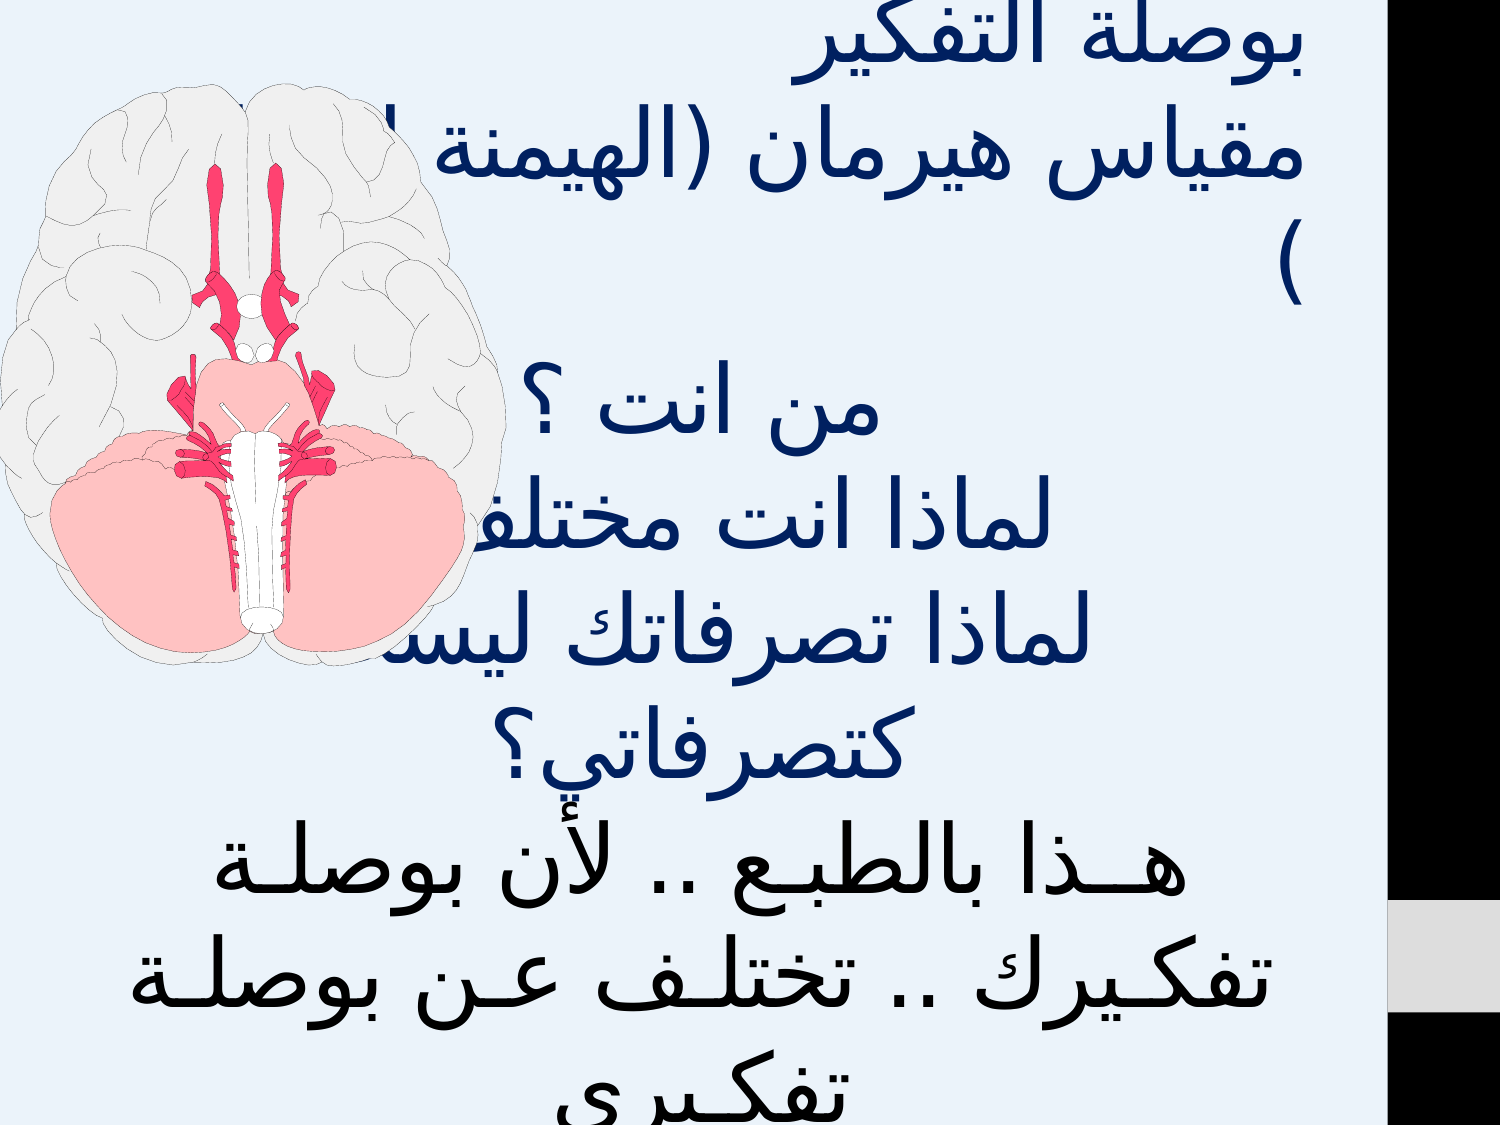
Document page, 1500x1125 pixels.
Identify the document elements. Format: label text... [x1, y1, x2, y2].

title بوصلة التفكير مقياس هيرمان (الهيمنة الدماغية ) [75, 45, 1325, 233]
text_box من انت ؟ لماذا انت مختلف ؟ لماذا تصرفاتك ليست كتصرفاتي؟ هــذا بالطبـع .. لأن بوصلـة تفكـيرك .. تختلـف عـن بوصلـة تفكـيري [76, 361, 1327, 1118]
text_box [0, 54, 532, 741]
